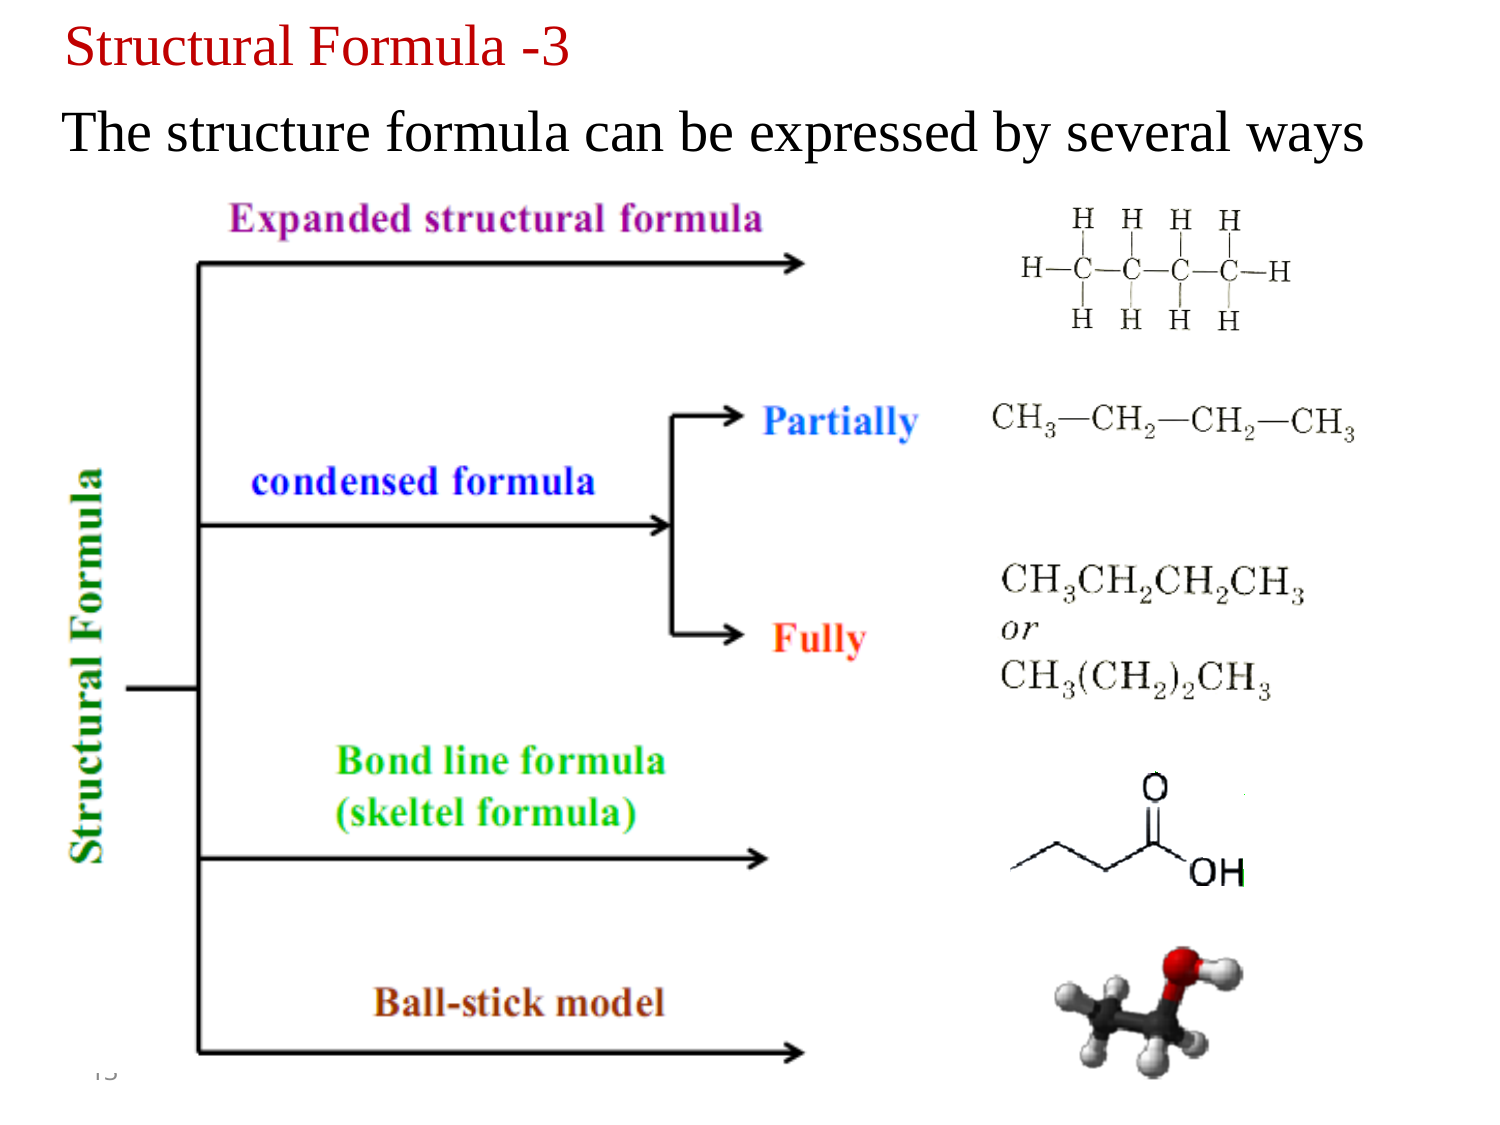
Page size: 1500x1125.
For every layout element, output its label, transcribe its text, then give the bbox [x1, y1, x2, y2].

text_box 3- Structural Formula [49, 0, 585, 85]
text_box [46, 184, 1369, 1099]
text_box The structure formula can be expressed by several ways [46, 85, 1500, 171]
